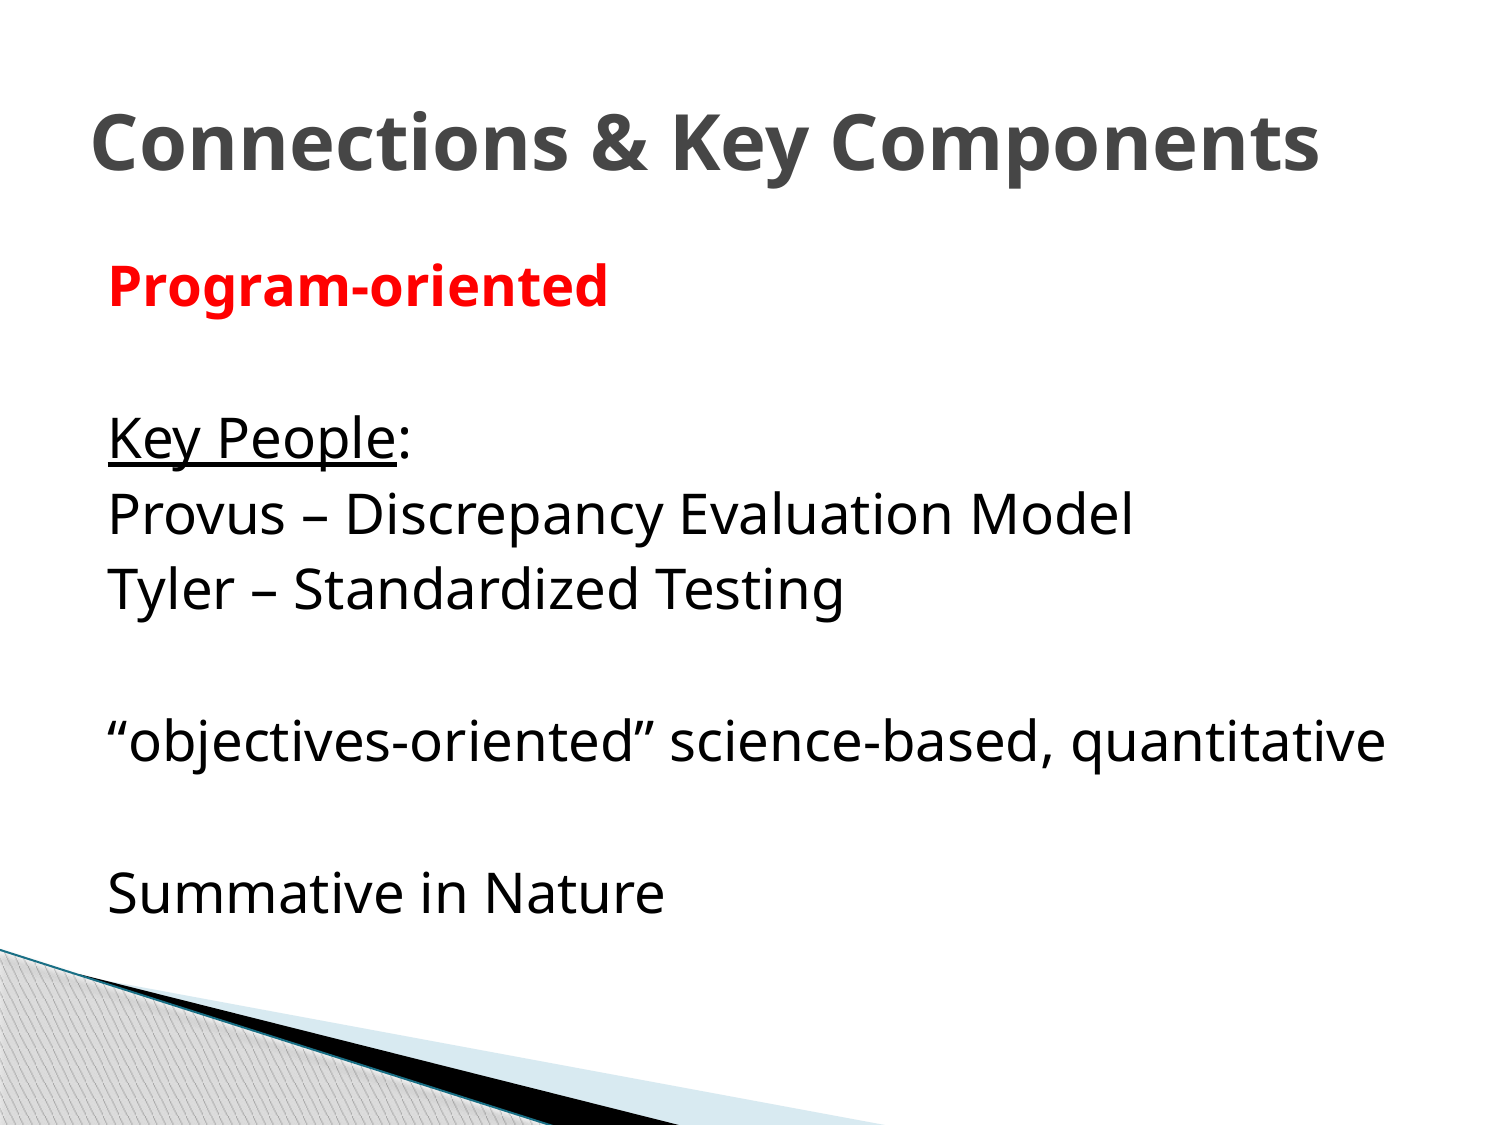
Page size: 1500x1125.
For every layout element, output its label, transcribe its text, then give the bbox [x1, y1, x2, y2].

list Program-oriented Key People: Provus – Discrepancy Evaluation Model Tyler – Standardized Testing “objectives-oriented” science-based, quantitative Summative in Nature [75, 243, 1425, 986]
title Connections & Key Components [75, 45, 1425, 233]
